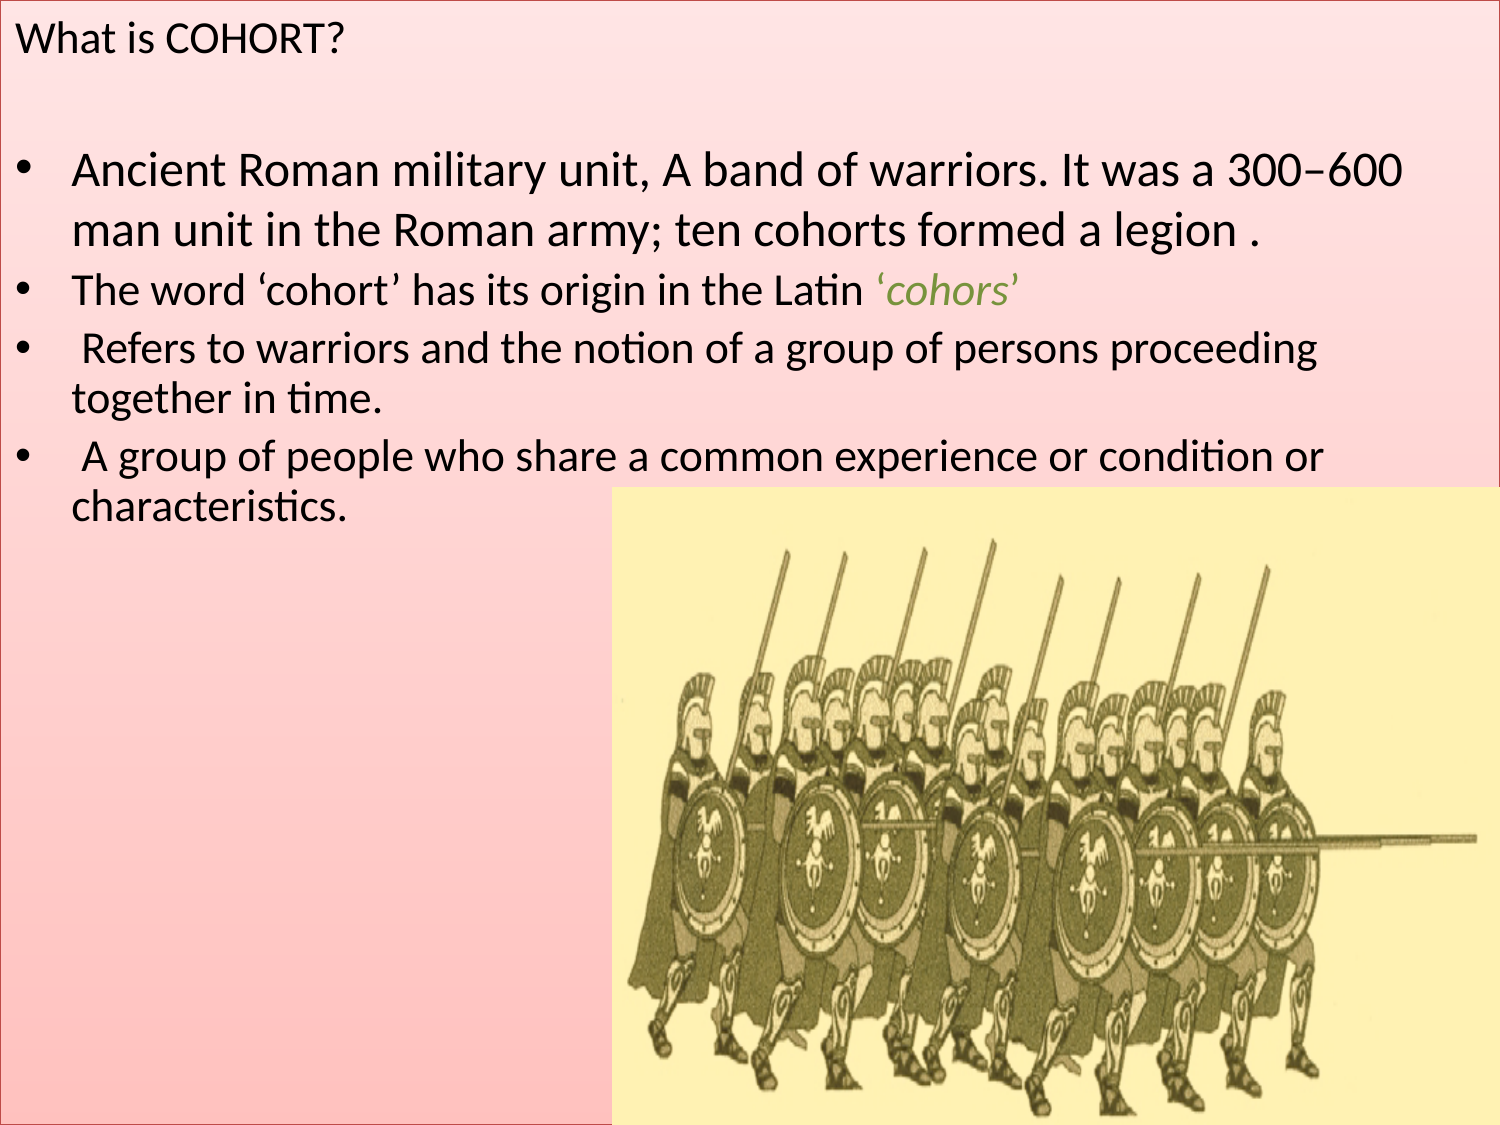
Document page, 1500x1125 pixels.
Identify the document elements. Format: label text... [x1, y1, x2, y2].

list What is COHORT? Ancient Roman military unit, A band of warriors. It was a 300–600 man unit in the Roman army; ten cohorts formed a legion . The word ‘cohort’ has its origin in the Latin ‘cohors’ Refers to warriors and the notion of a group of persons proceeding together in time. A group of people who share a common experience or condition or characteristics. [0, 0, 1500, 1125]
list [612, 487, 1500, 1125]
